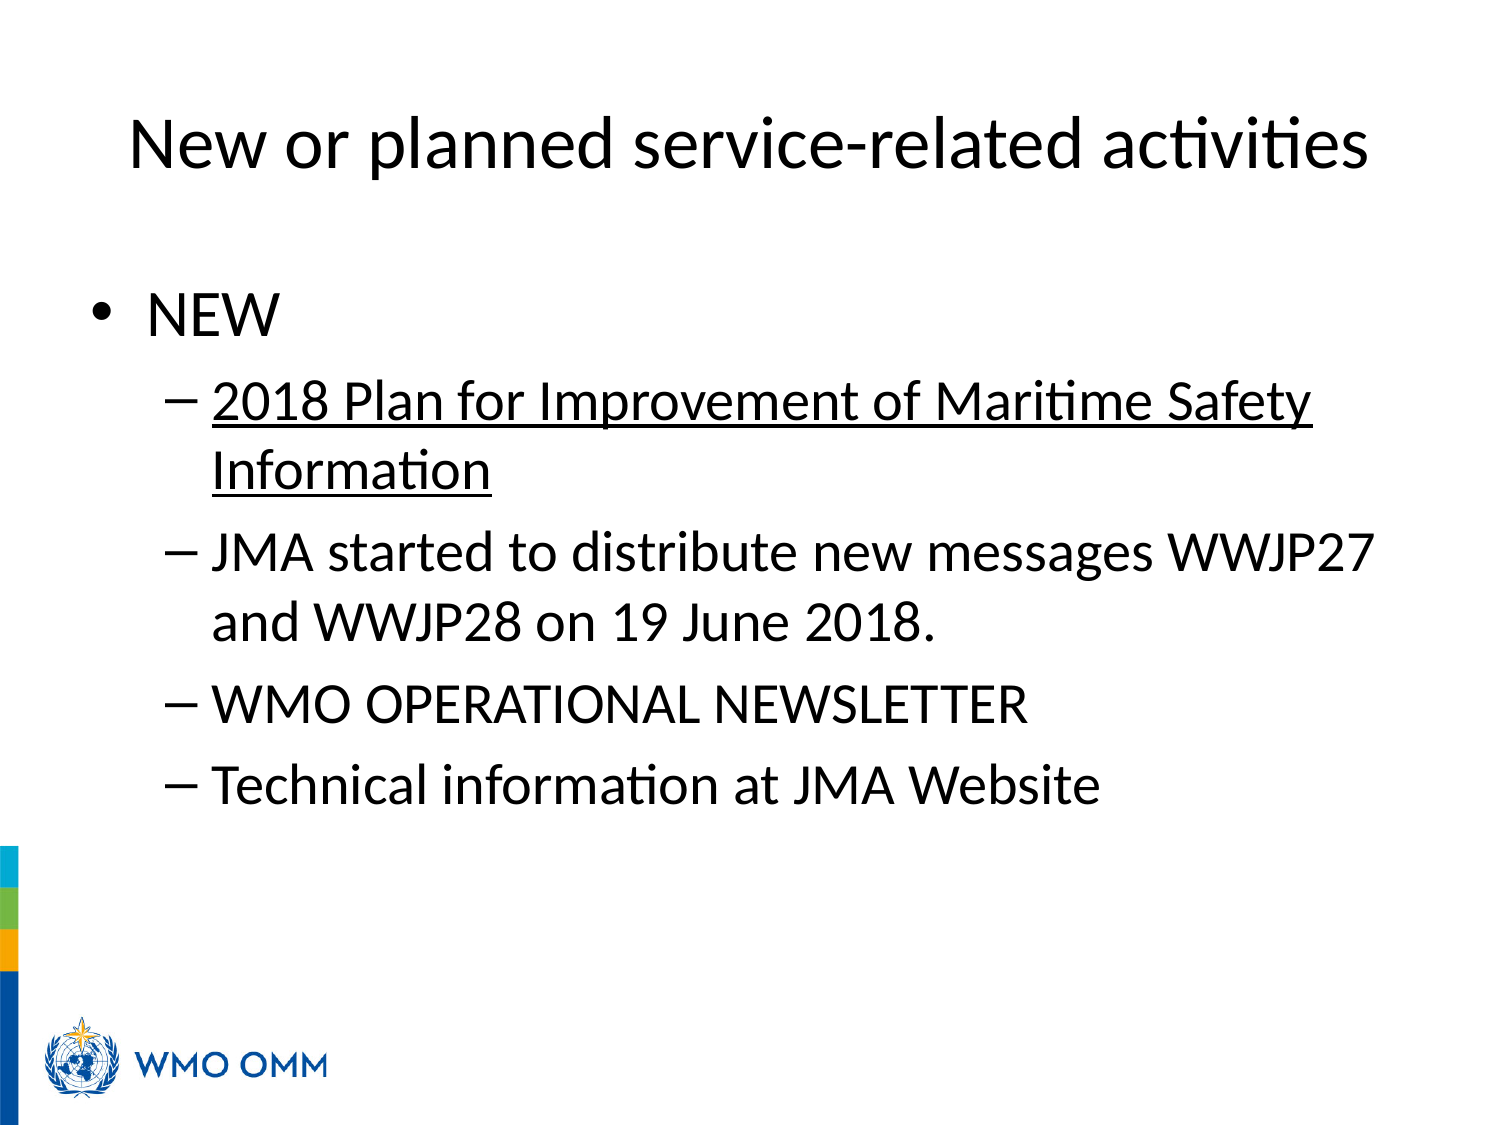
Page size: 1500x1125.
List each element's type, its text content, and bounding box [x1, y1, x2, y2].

picture [0, 845, 327, 1125]
list NEW 2018 Plan for Improvement of Maritime Safety Information JMA started to distribute new messages WWJP27 and WWJP28 on 19 June 2018. WMO OPERATIONAL NEWSLETTER Technical information at JMA Website [75, 262, 1425, 1005]
title New or planned service-related activities [75, 45, 1425, 233]
